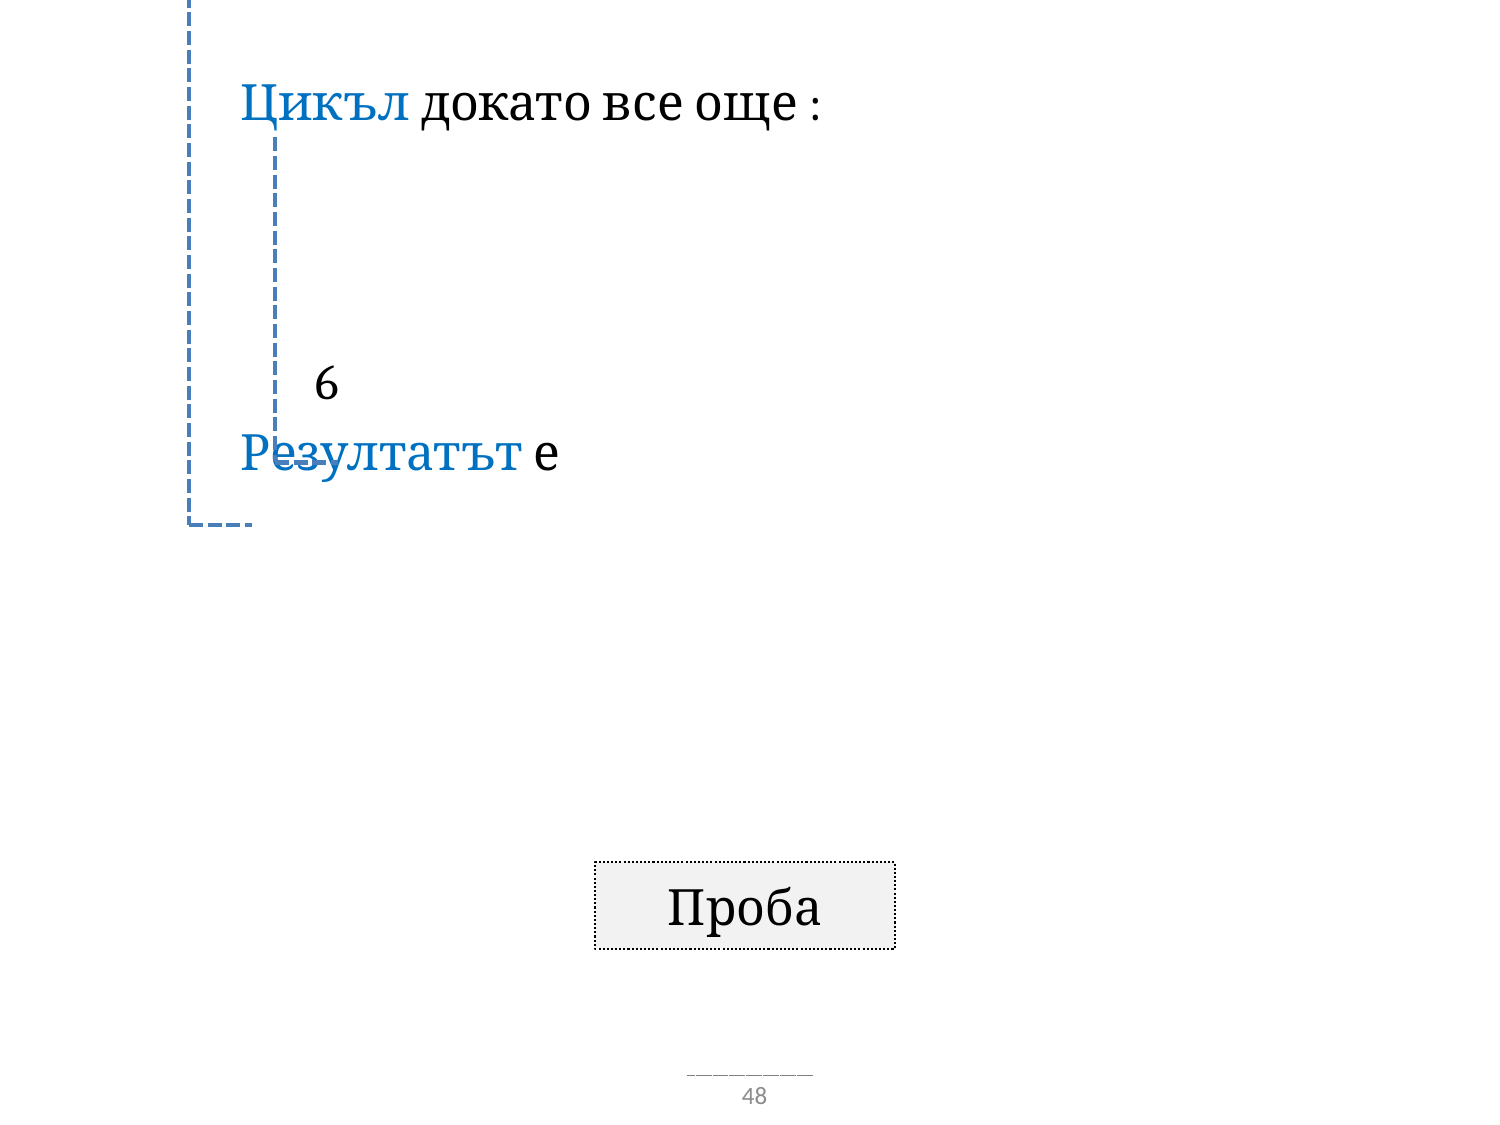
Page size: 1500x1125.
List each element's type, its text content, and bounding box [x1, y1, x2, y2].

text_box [188, 0, 252, 526]
text_box Проба [593, 860, 897, 951]
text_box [274, 137, 338, 463]
slide_number 48 [579, 1065, 930, 1125]
